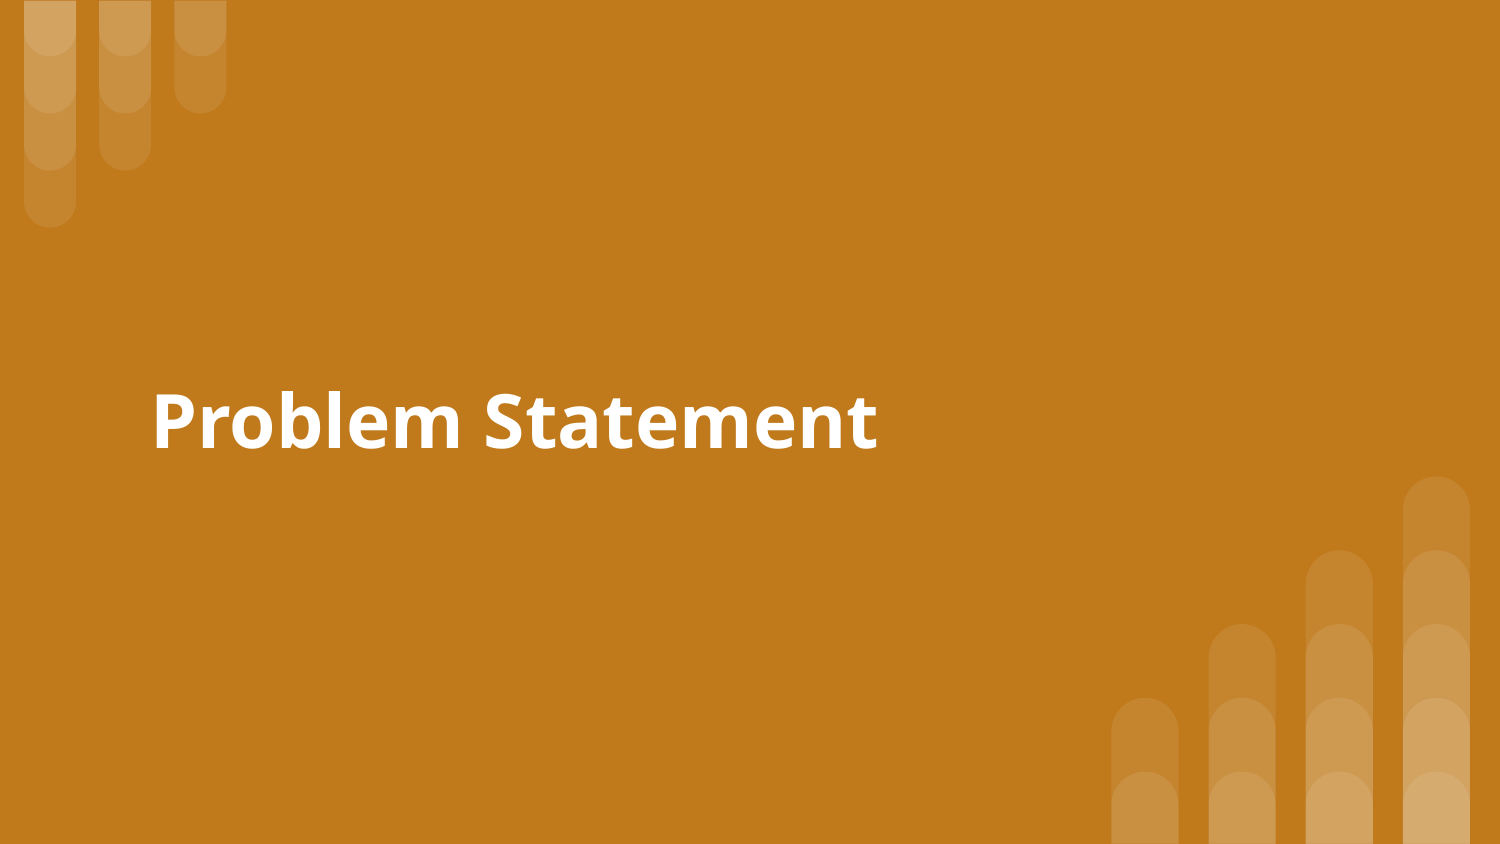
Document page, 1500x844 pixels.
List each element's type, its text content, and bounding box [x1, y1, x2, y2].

title Problem Statement [135, 264, 1097, 572]
